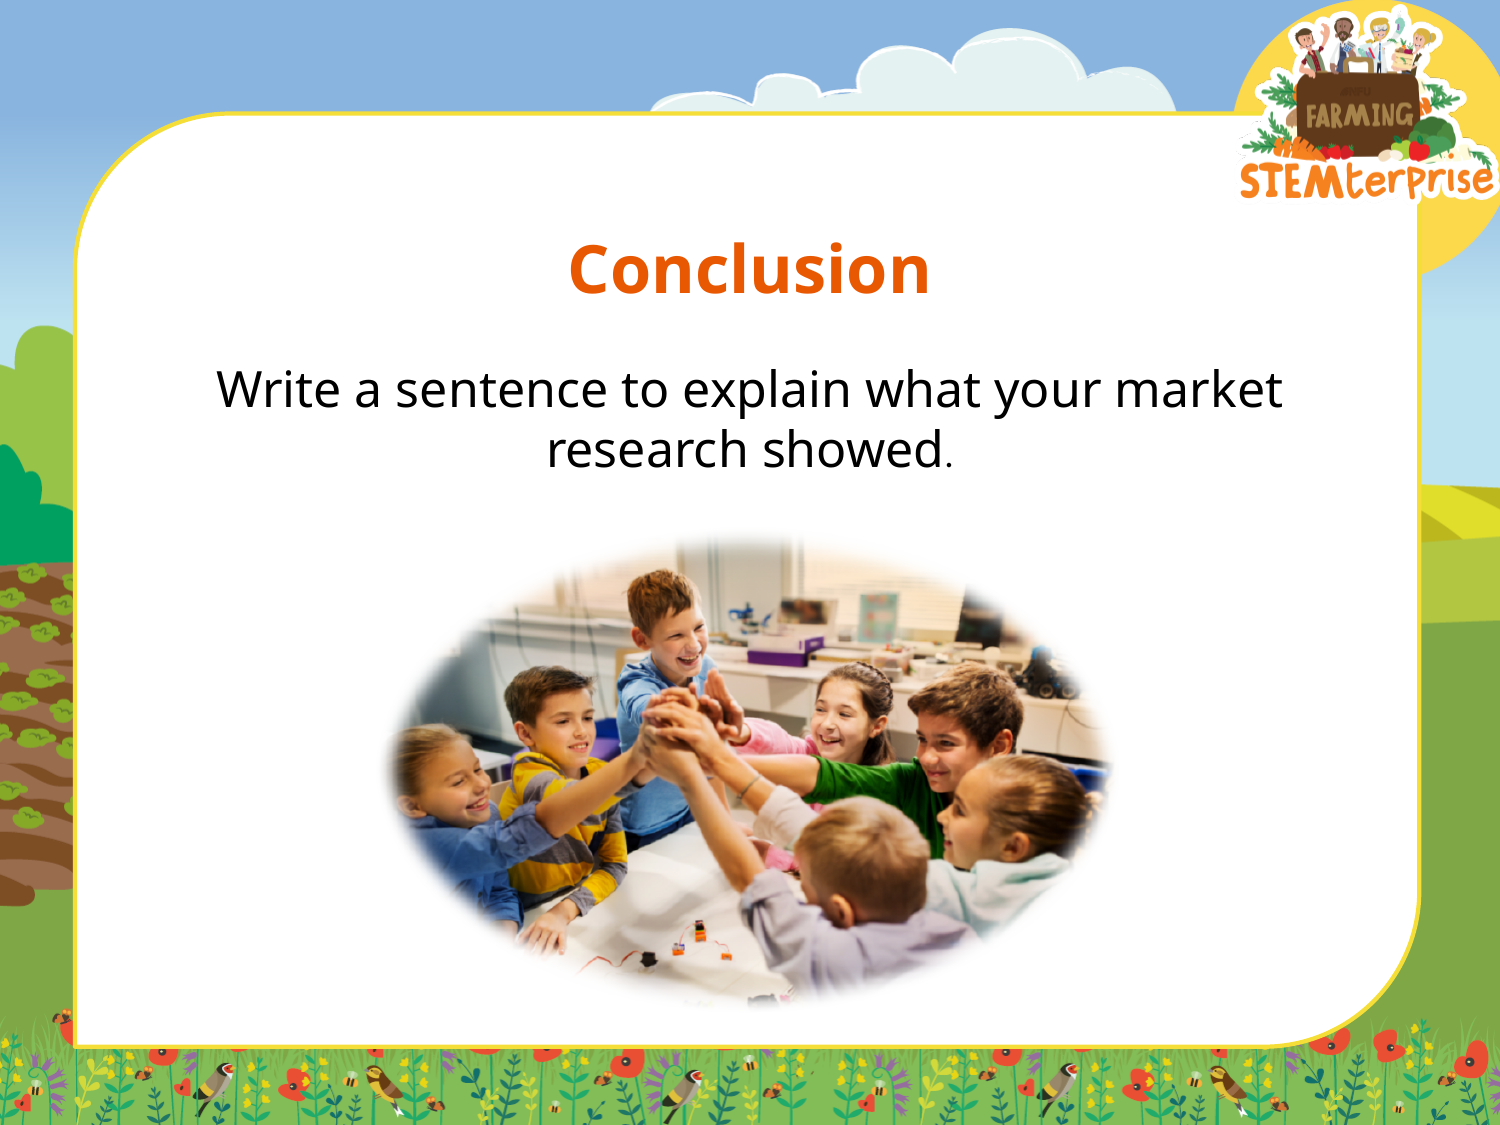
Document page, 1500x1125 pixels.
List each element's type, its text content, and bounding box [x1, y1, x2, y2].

text_box Conclusion Write a sentence to explain what your market research showed. [100, 219, 1400, 485]
text_box [72, 111, 1422, 1049]
picture [0, 0, 1500, 1125]
